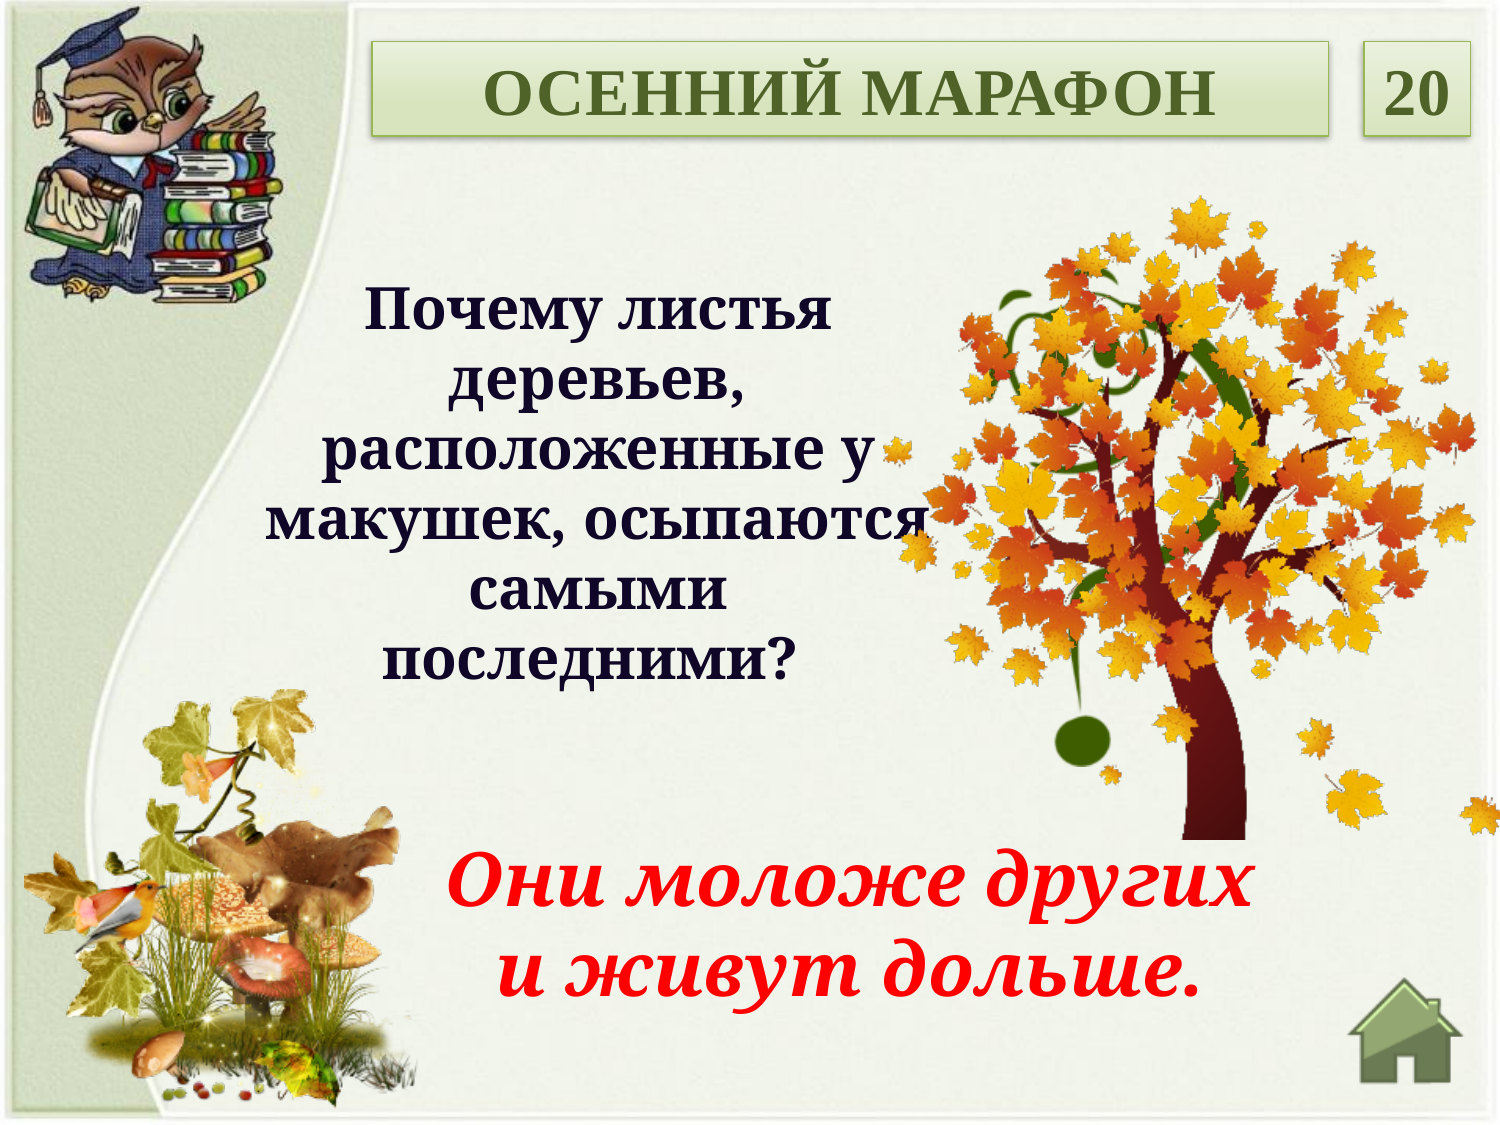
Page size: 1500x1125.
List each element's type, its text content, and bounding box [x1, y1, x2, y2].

picture [0, 0, 1500, 1125]
text_box ОСЕННИЙ МАРАФОН [371, 41, 1329, 137]
text_box Они моложе других и живут дольше. [455, 824, 1297, 1019]
text_box 20 [1363, 41, 1471, 137]
text_box Почему листья деревьев, расположенные у макушек, осыпаются самыми последними? [237, 264, 877, 699]
